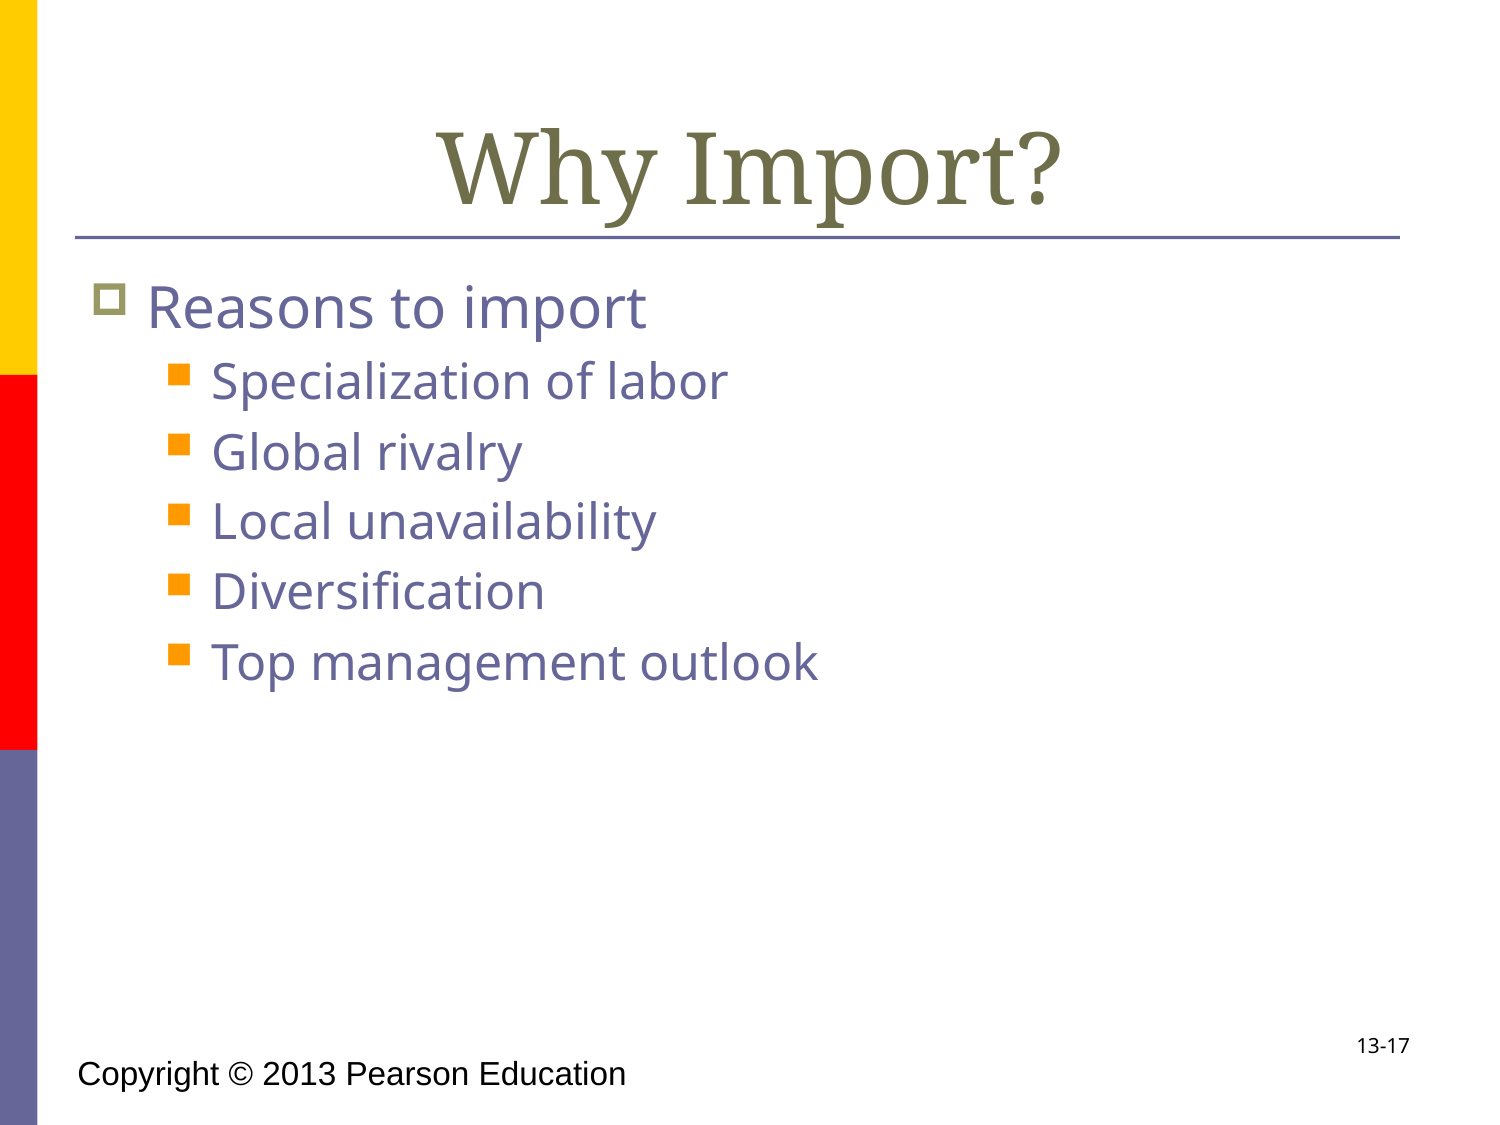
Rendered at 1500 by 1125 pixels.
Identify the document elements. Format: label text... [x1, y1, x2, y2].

list Reasons to import Specialization of labor Global rivalry Local unavailability Diversification Top management outlook [75, 262, 1425, 1006]
slide_number 13-17 [1074, 1025, 1425, 1100]
title Why Import? [75, 45, 1425, 233]
